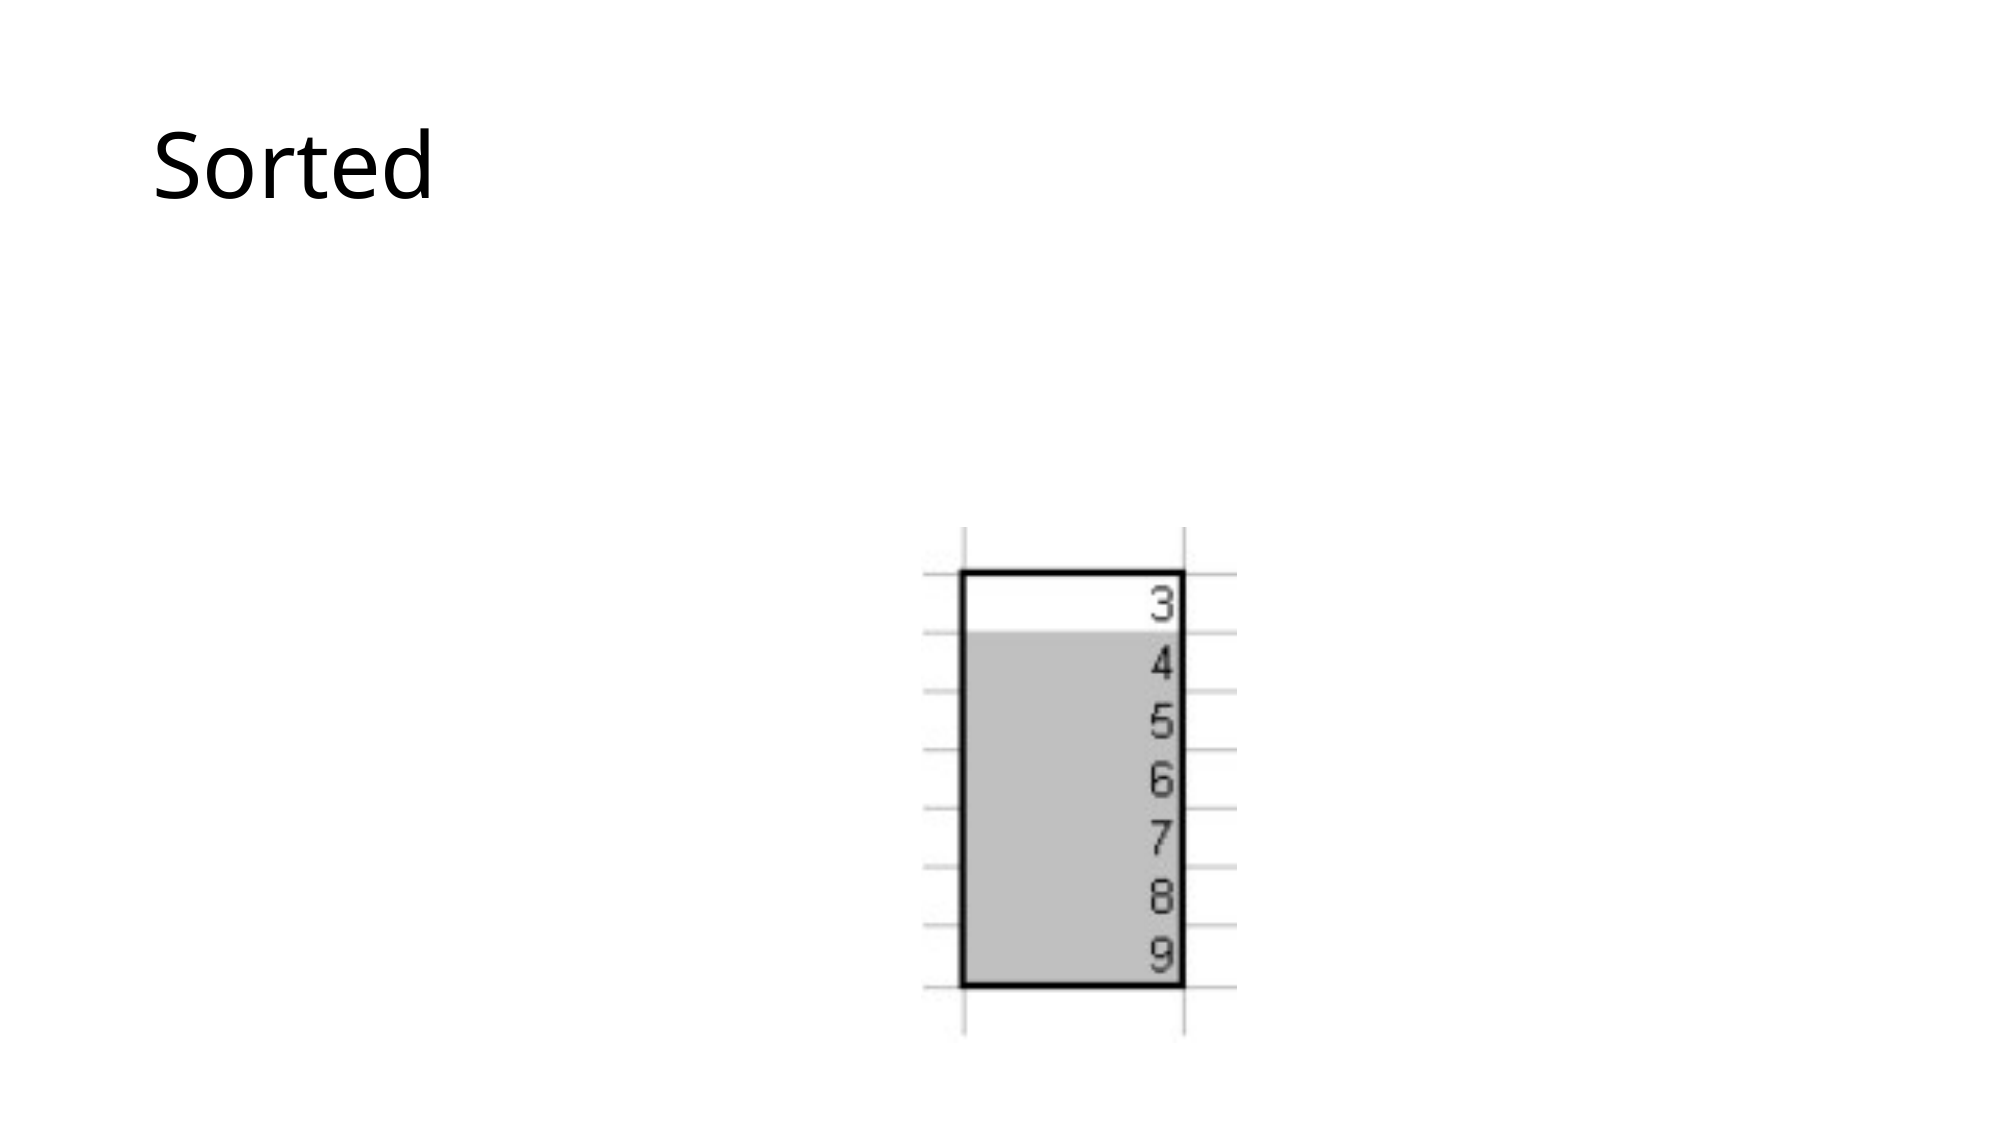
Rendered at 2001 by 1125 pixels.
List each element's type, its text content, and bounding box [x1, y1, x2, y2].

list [921, 527, 1237, 1044]
title Sorted [137, 59, 1863, 278]
